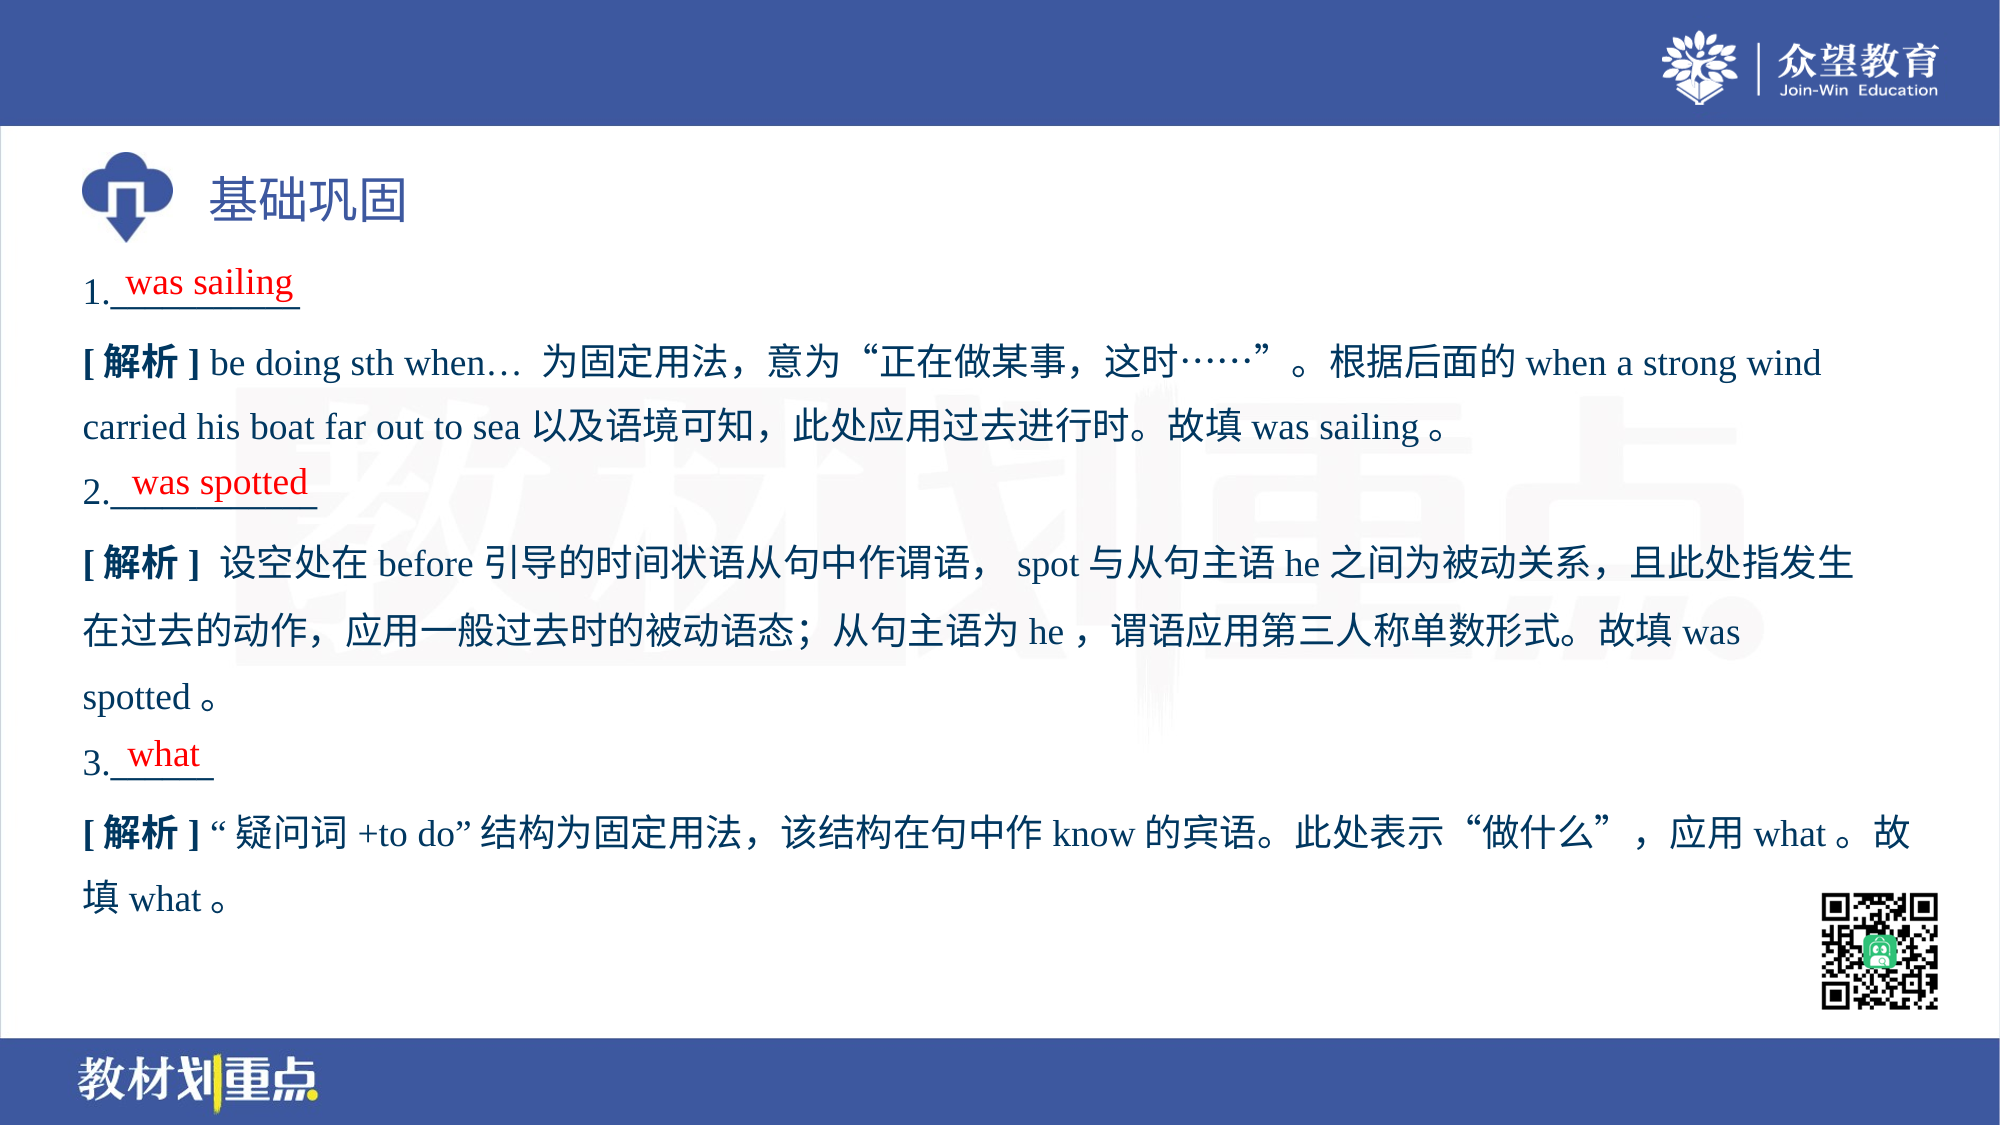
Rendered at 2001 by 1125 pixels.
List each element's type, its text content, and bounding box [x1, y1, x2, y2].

text_box 2.____________ [82, 447, 1817, 506]
text_box 1.___________ [82, 247, 1817, 306]
text_box was spotted [113, 437, 327, 495]
text_box 3.______ [82, 718, 1817, 776]
picture [0, 0, 2000, 1125]
text_box was sailing [107, 236, 312, 295]
text_box what [113, 709, 214, 768]
text_box [解析] “疑问词+to do”结构为固定用法，该结构在句中作know的宾语。此处表示“做什么”，应用what。故 填what。 [82, 785, 1817, 913]
text_box [解析] 设空处在before引导的时间状语从句中作谓语，spot与从句主语he之间为被动关系，且此处指发生 在过去的动作，应用一般过去时的被动语态；从句主语为he，谓语应用第三人称单数形式。故填was spotted。 [82, 514, 1817, 711]
text_box [解析] be doing sth when… 为固定用法，意为“正在做某事，这时……”。根据后面的when a strong wind carried his boat far out to sea以及语境可知，此处应用过去进行时。故填was sailing。 [82, 313, 1817, 441]
